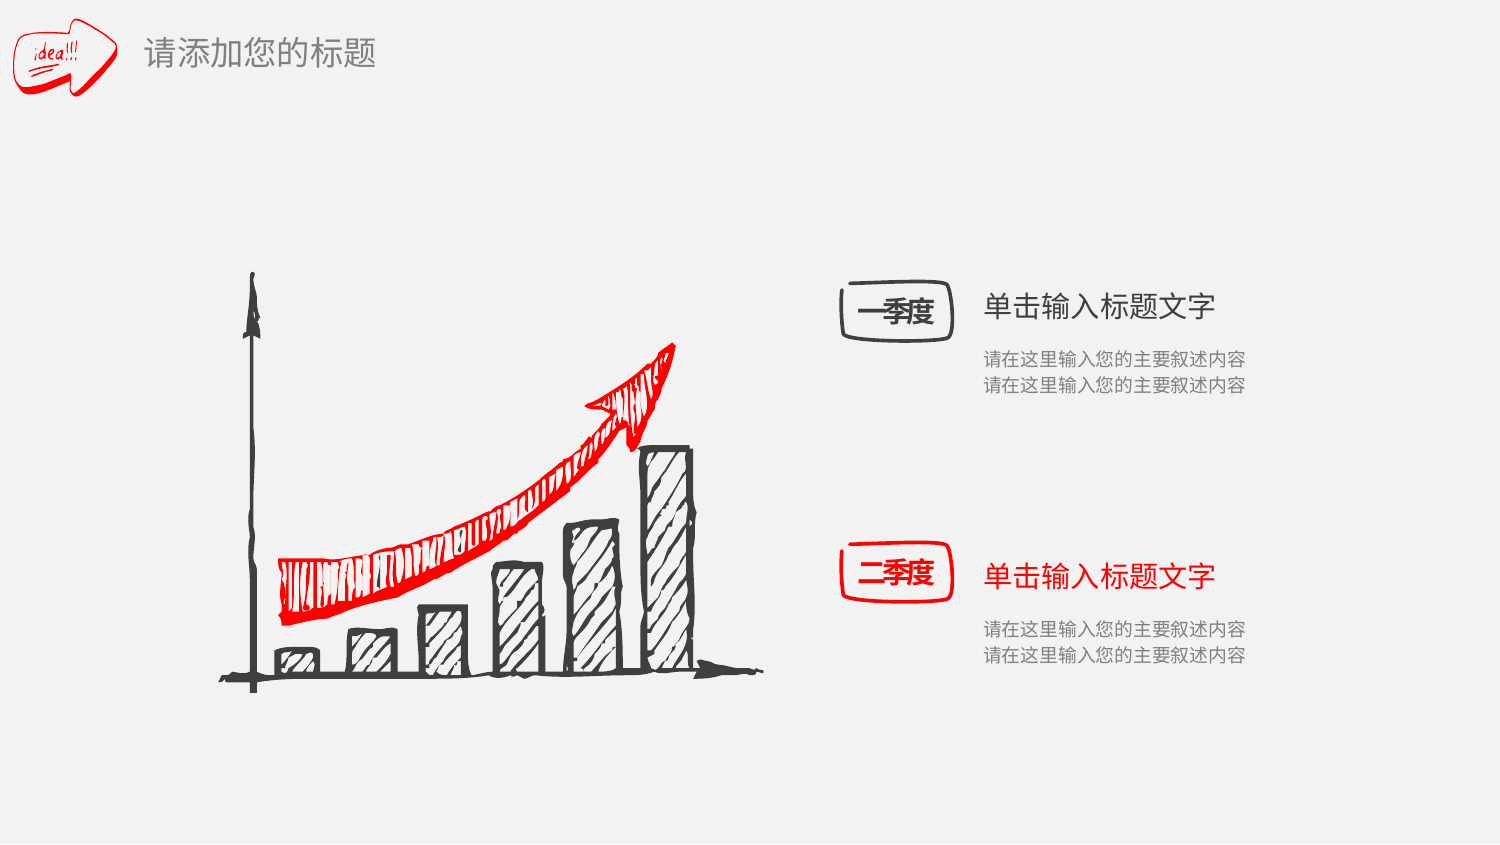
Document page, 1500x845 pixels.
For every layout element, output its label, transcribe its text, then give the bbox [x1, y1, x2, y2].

text_box 单击输入标题文字 [971, 282, 1299, 330]
text_box 二季度 [839, 540, 955, 604]
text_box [217, 271, 764, 694]
text_box 单击输入标题文字 [971, 552, 1299, 599]
text_box 请在这里输入您的主要叙述内容 请在这里输入您的主要叙述内容 [971, 612, 1406, 673]
text_box 请在这里输入您的主要叙述内容 请在这里输入您的主要叙述内容 [971, 342, 1406, 403]
text_box 一季度 [839, 279, 955, 344]
